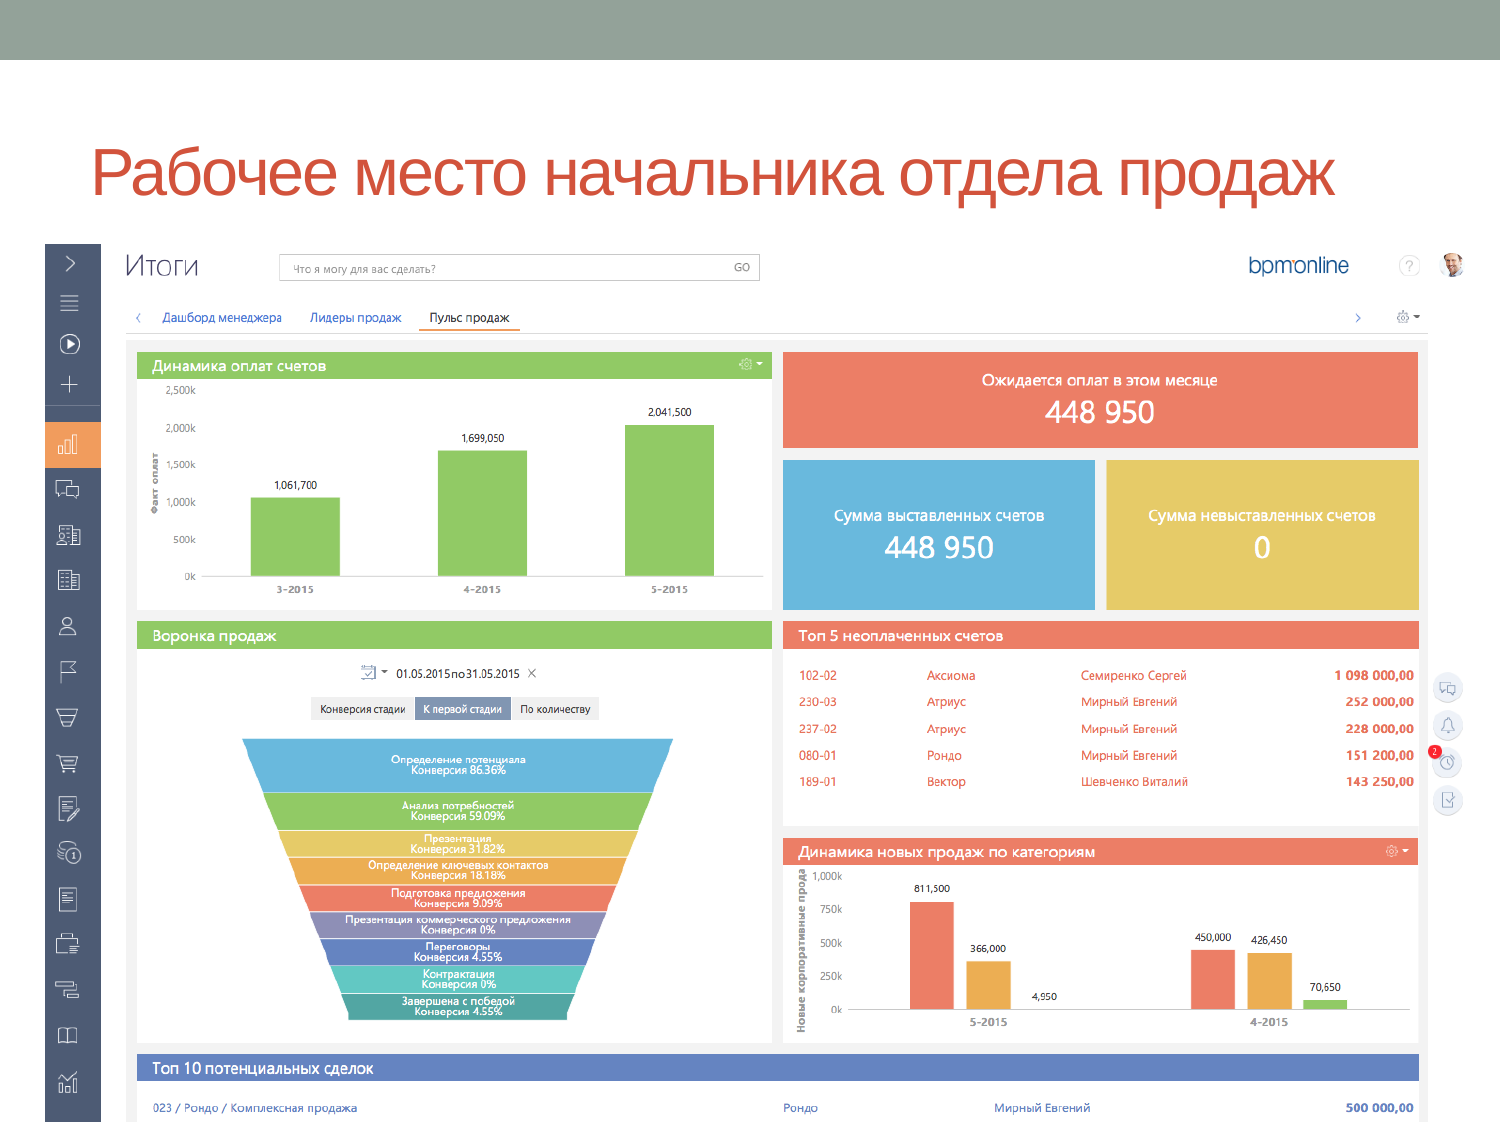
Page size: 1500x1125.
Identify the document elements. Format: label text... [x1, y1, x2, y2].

title Рабочее место начальника отдела продаж [75, 87, 1425, 234]
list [45, 236, 1467, 1125]
